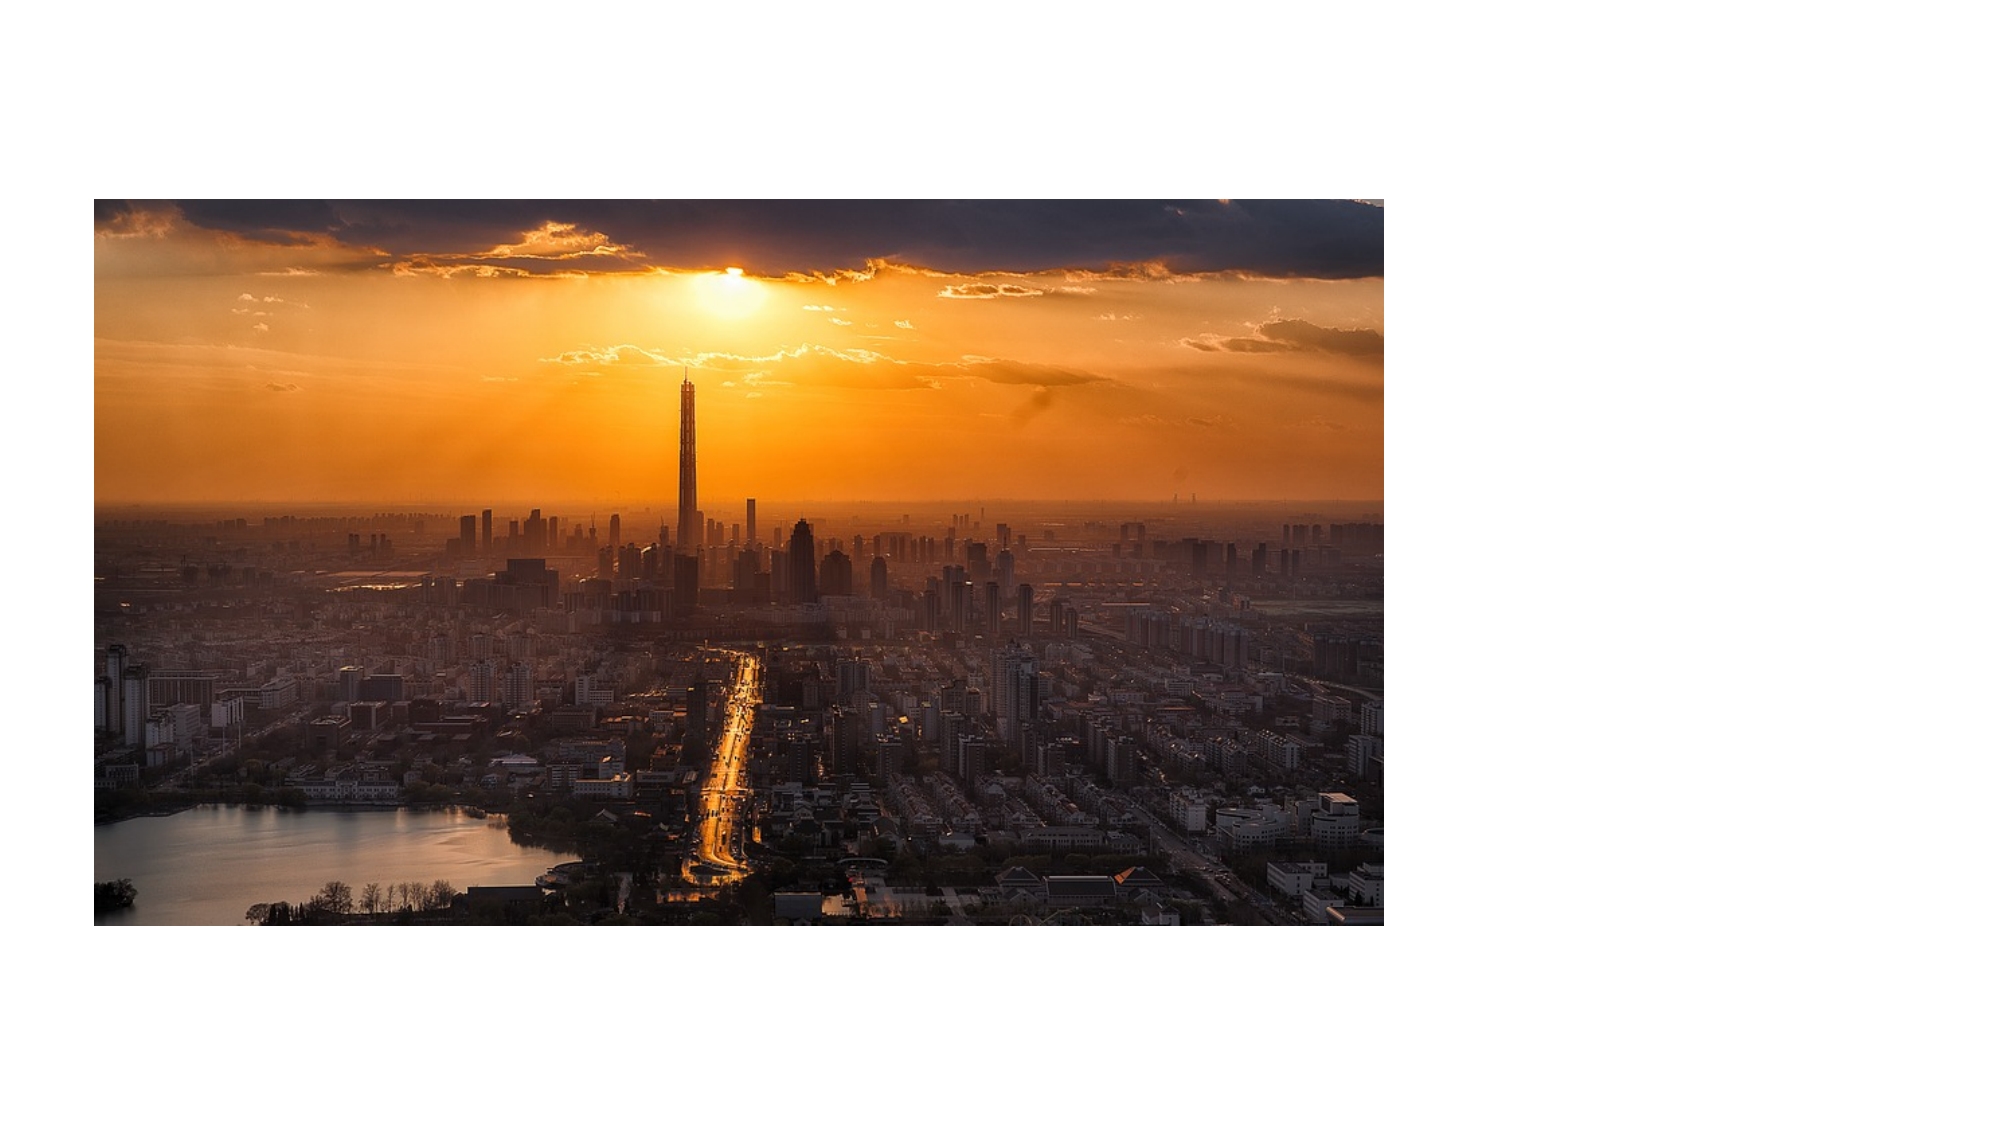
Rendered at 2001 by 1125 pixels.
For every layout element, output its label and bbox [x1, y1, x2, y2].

picture [93, 199, 1384, 926]
